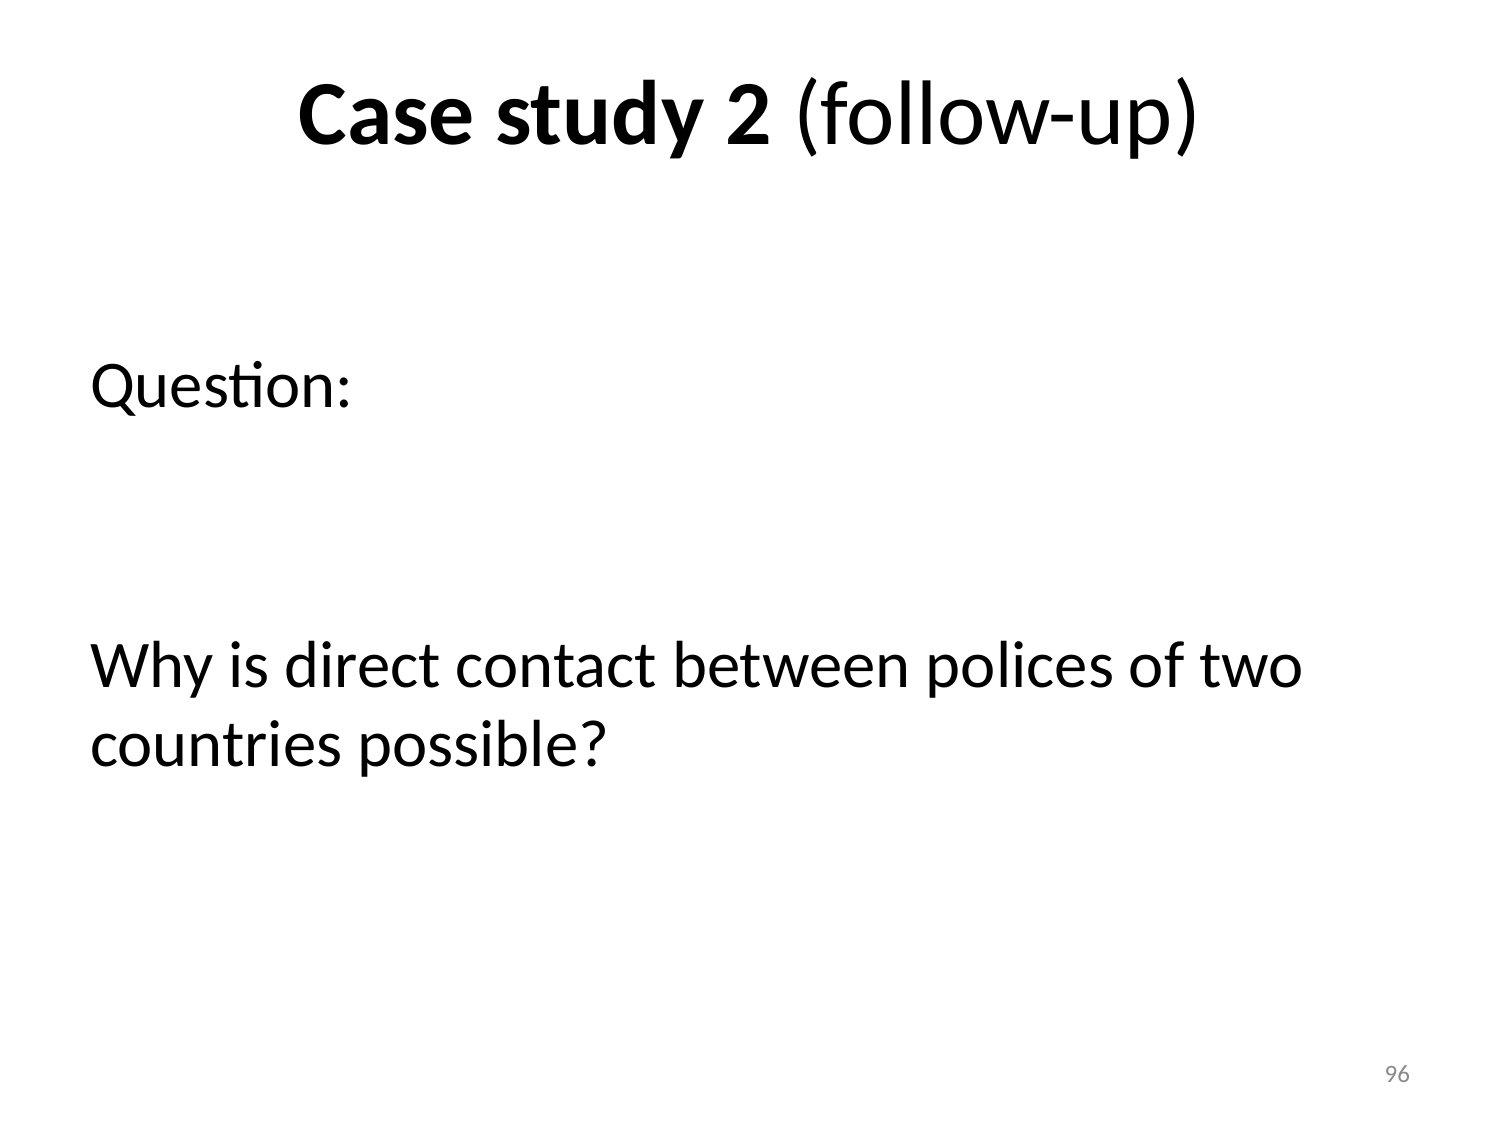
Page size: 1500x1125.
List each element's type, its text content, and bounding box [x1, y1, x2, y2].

slide_number 96 [1074, 1042, 1425, 1103]
list Question: Why is direct contact between polices of two countries possible? [75, 332, 1425, 966]
title Case study 2 (follow-up) [75, 45, 1425, 187]
